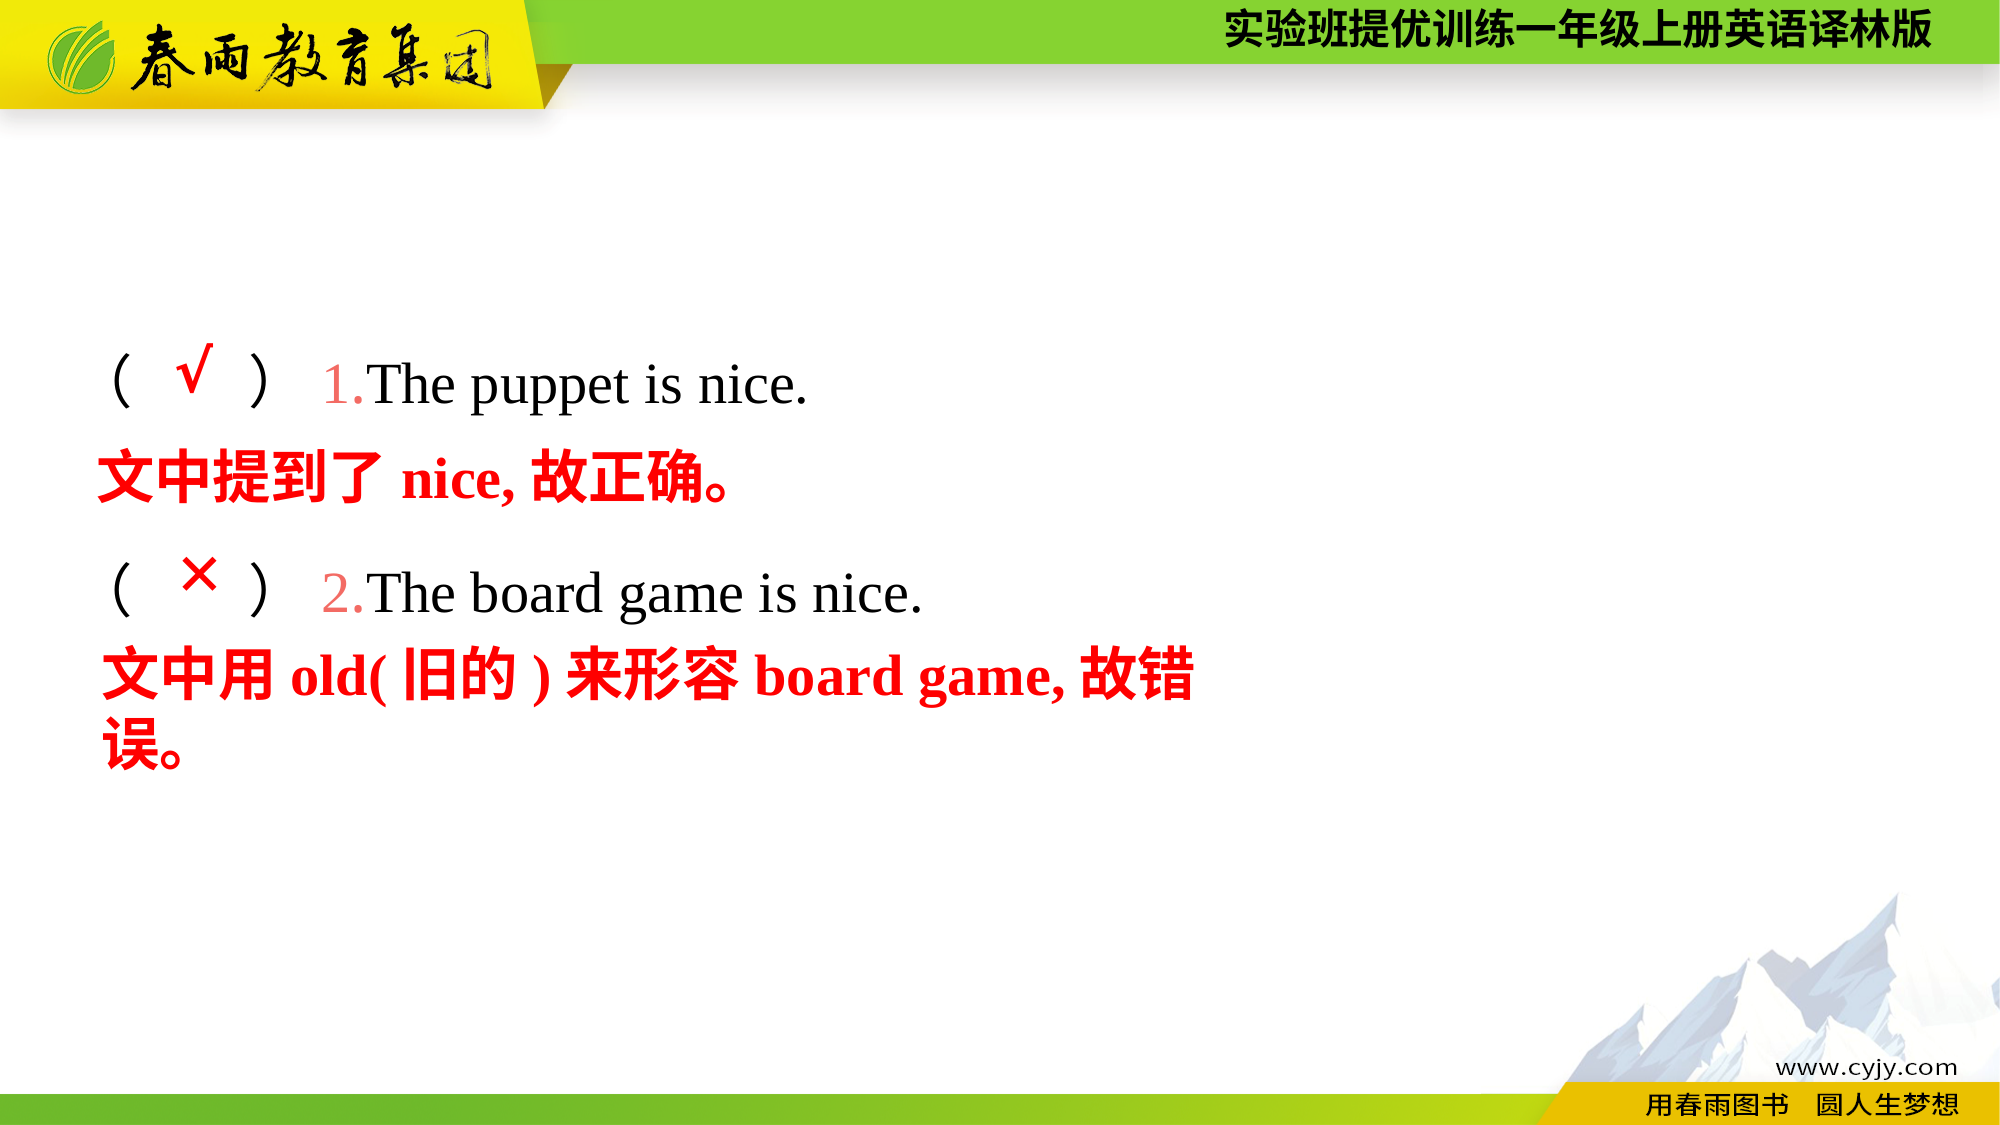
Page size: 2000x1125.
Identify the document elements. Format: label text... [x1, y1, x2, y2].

text_box 文中用old(旧的)来形容board game,故错误。 [86, 630, 1260, 785]
text_box √ [159, 326, 229, 411]
text_box ✕ [160, 529, 240, 615]
picture [0, 0, 2000, 1125]
list （ ）1.The puppet is nice. （ ）2.The board game is nice. [59, 302, 1944, 636]
text_box 文中提到了nice,故正确。 [81, 432, 778, 518]
